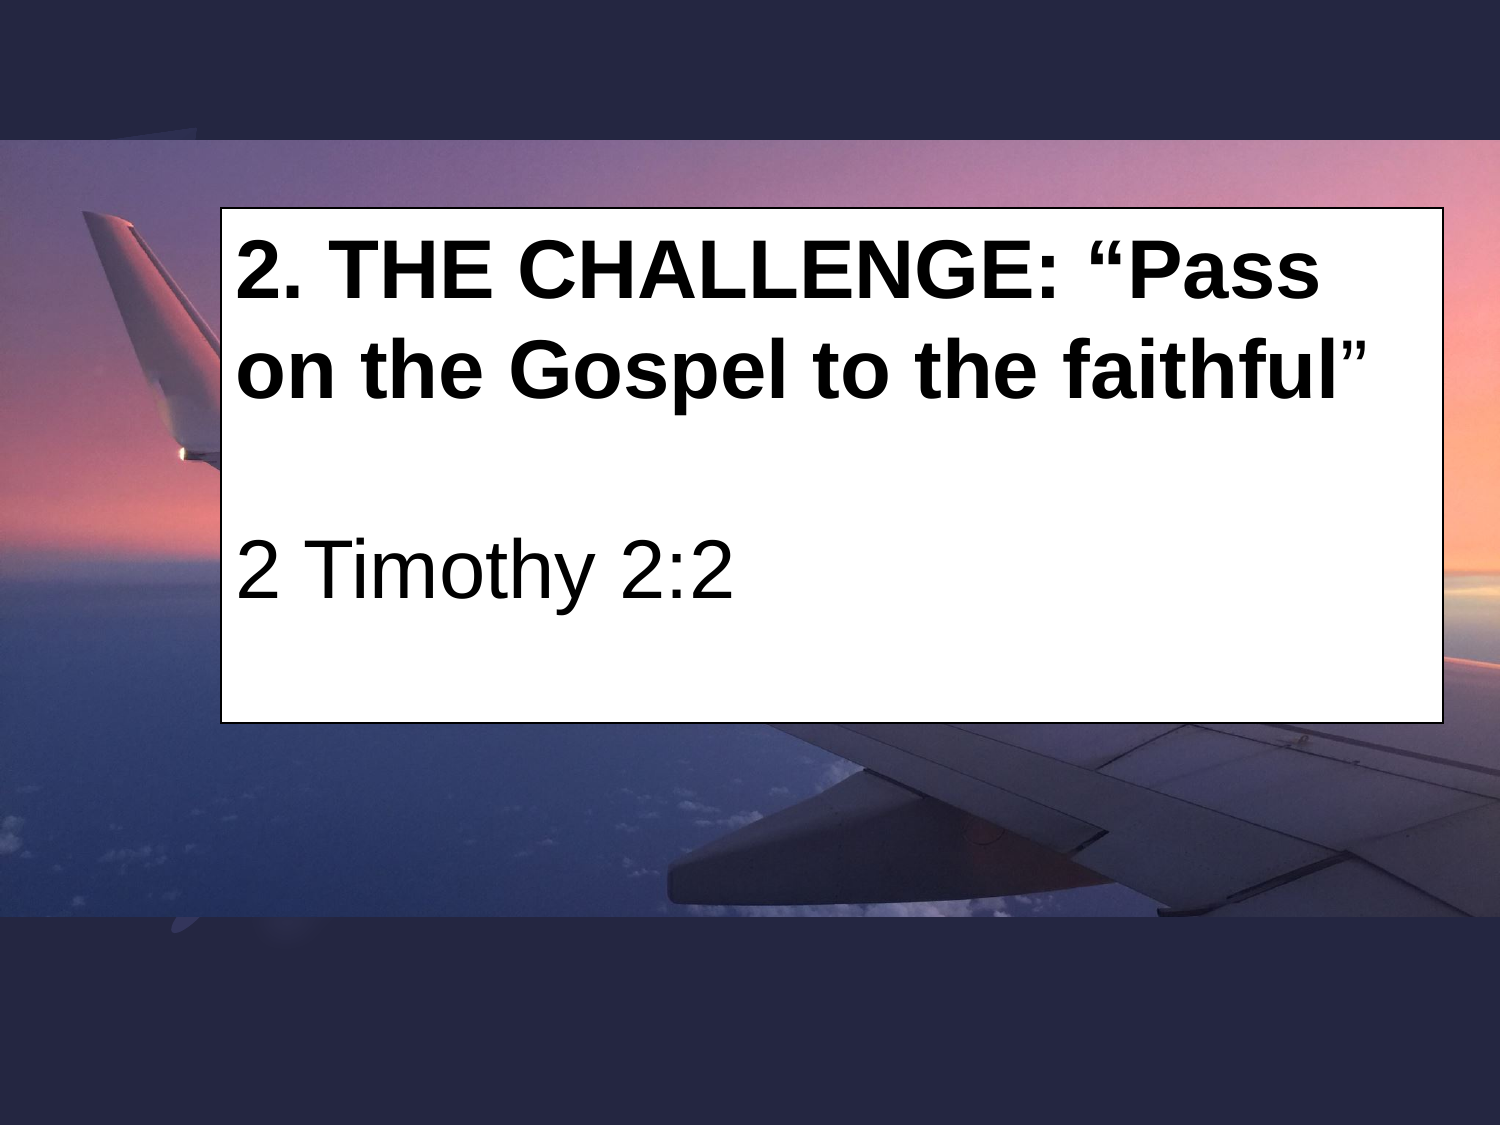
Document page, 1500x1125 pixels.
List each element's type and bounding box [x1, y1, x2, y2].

picture [0, 140, 1500, 917]
